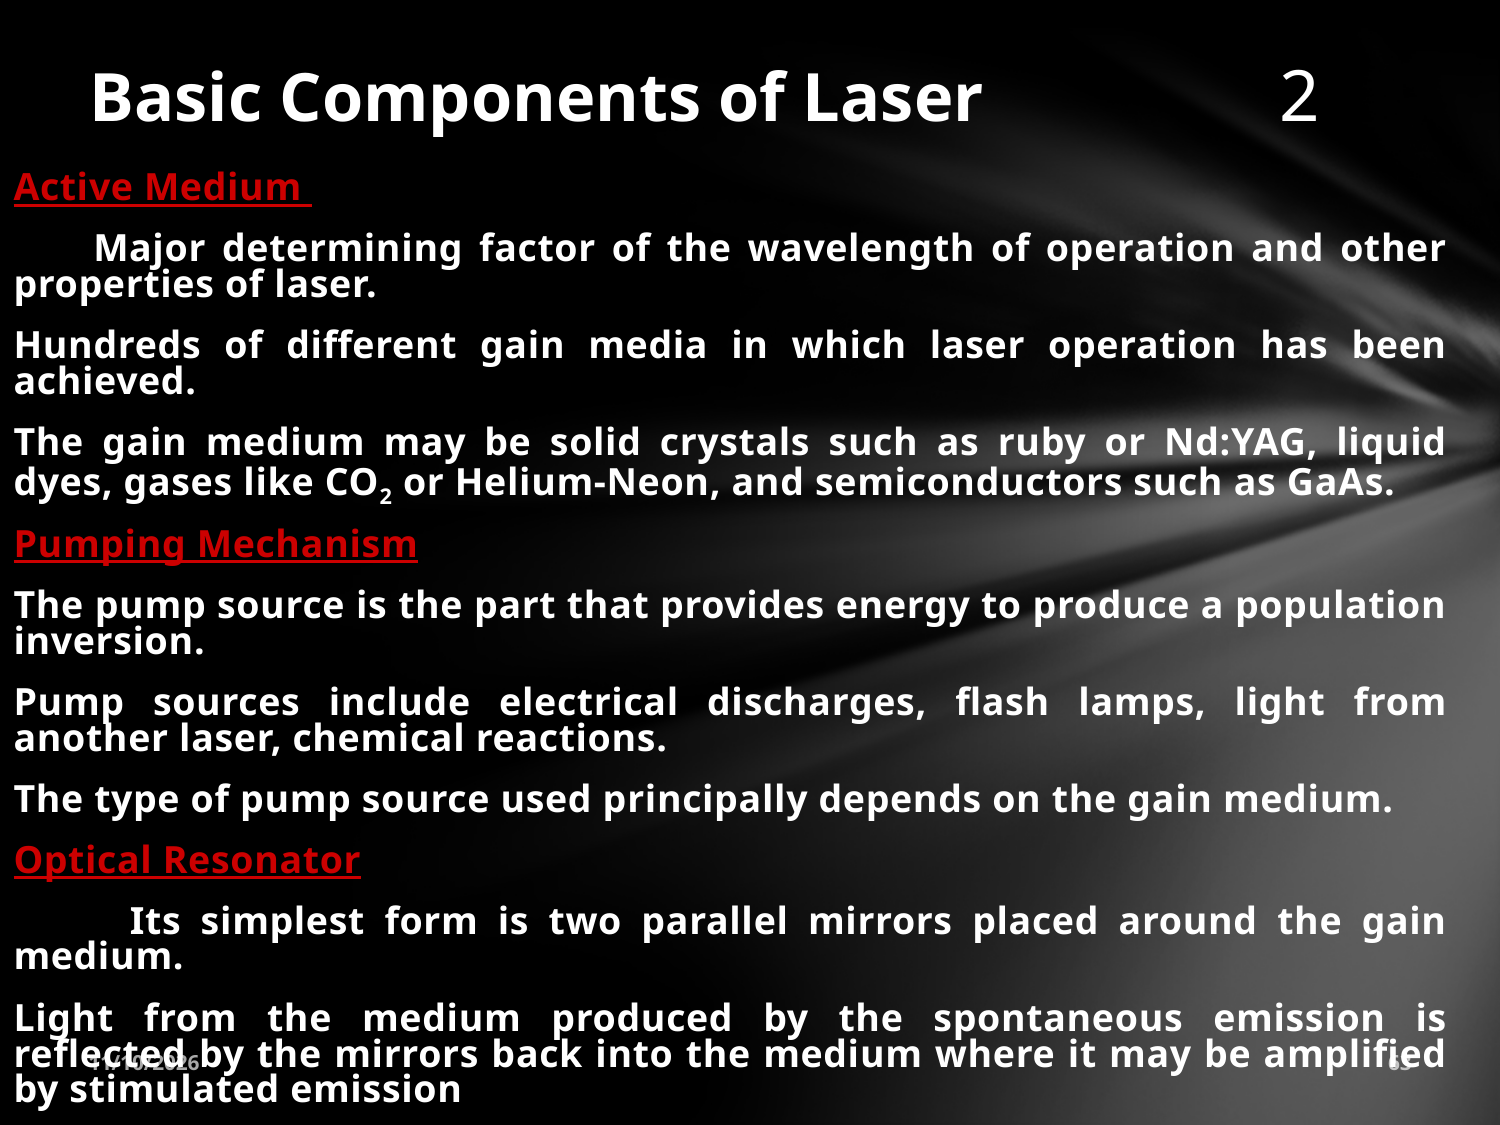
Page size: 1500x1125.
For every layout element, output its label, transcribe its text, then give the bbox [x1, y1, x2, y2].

title Basic Components of Laser 2 [74, 0, 1426, 144]
list Active Medium Major determining factor of the wavelength of operation and other properties of laser. Hundreds of different gain media in which laser operation has been achieved. The gain medium may be solid crystals such as ruby or Nd:YAG, liquid dyes, gases like CO2 or Helium-Neon, and semiconductors such as GaAs. Pumping Mechanism The pump source is the part that provides energy to produce a population inversion. Pump sources include electrical discharges, flash lamps, light from another laser, chemical reactions. The type of pump source used principally depends on the gain medium. Optical Resonator Its simplest form is two parallel mirrors placed around the gain medium. Light from the medium produced by the spontaneous emission is reflected by the mirrors back into the medium where it may be amplified by stimulated emission . One of the mirrors reflects essentially 100% of the laser light while the other reflects less than 100% of the laser light and transmits the remainder. [0, 165, 1463, 1100]
